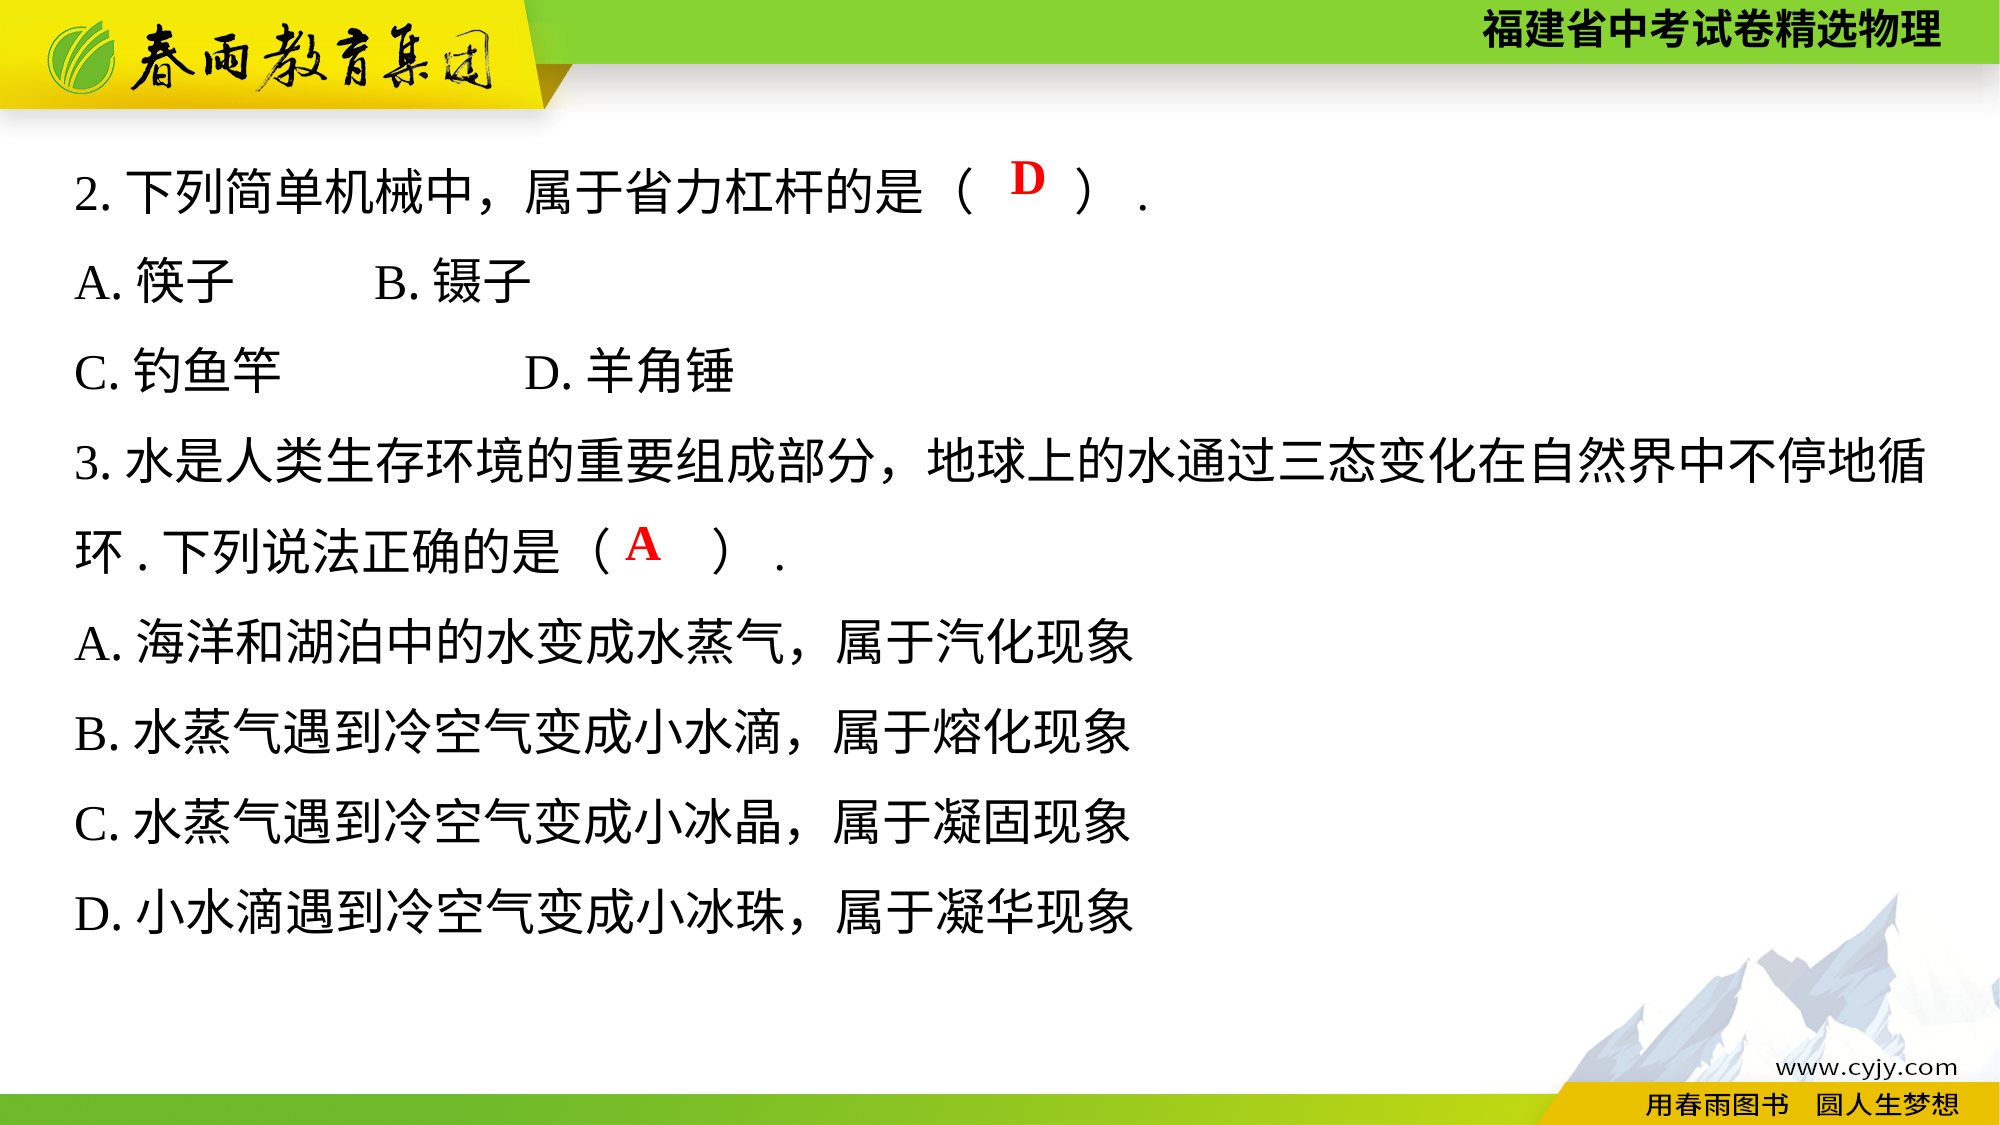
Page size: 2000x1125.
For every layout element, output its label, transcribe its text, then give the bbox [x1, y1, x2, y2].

list 2.下列简单机械中，属于省力杠杆的是（ ）. A.筷子 B.镊子 C.钓鱼竿 D.羊角锤 3.水是人类生存环境的重要组成部分，地球上的水通过三态变化在自然界中不停地循环.下列说法正确的是（ ）. A.海洋和湖泊中的水变成水蒸气，属于汽化现象 B.水蒸气遇到冷空气变成小水滴，属于熔化现象 C.水蒸气遇到冷空气变成小冰晶，属于凝固现象 D.小水滴遇到冷空气变成小冰珠，属于凝华现象 [59, 122, 1944, 944]
text_box D [995, 137, 1062, 212]
text_box A [610, 503, 677, 579]
picture [0, 0, 2000, 1125]
